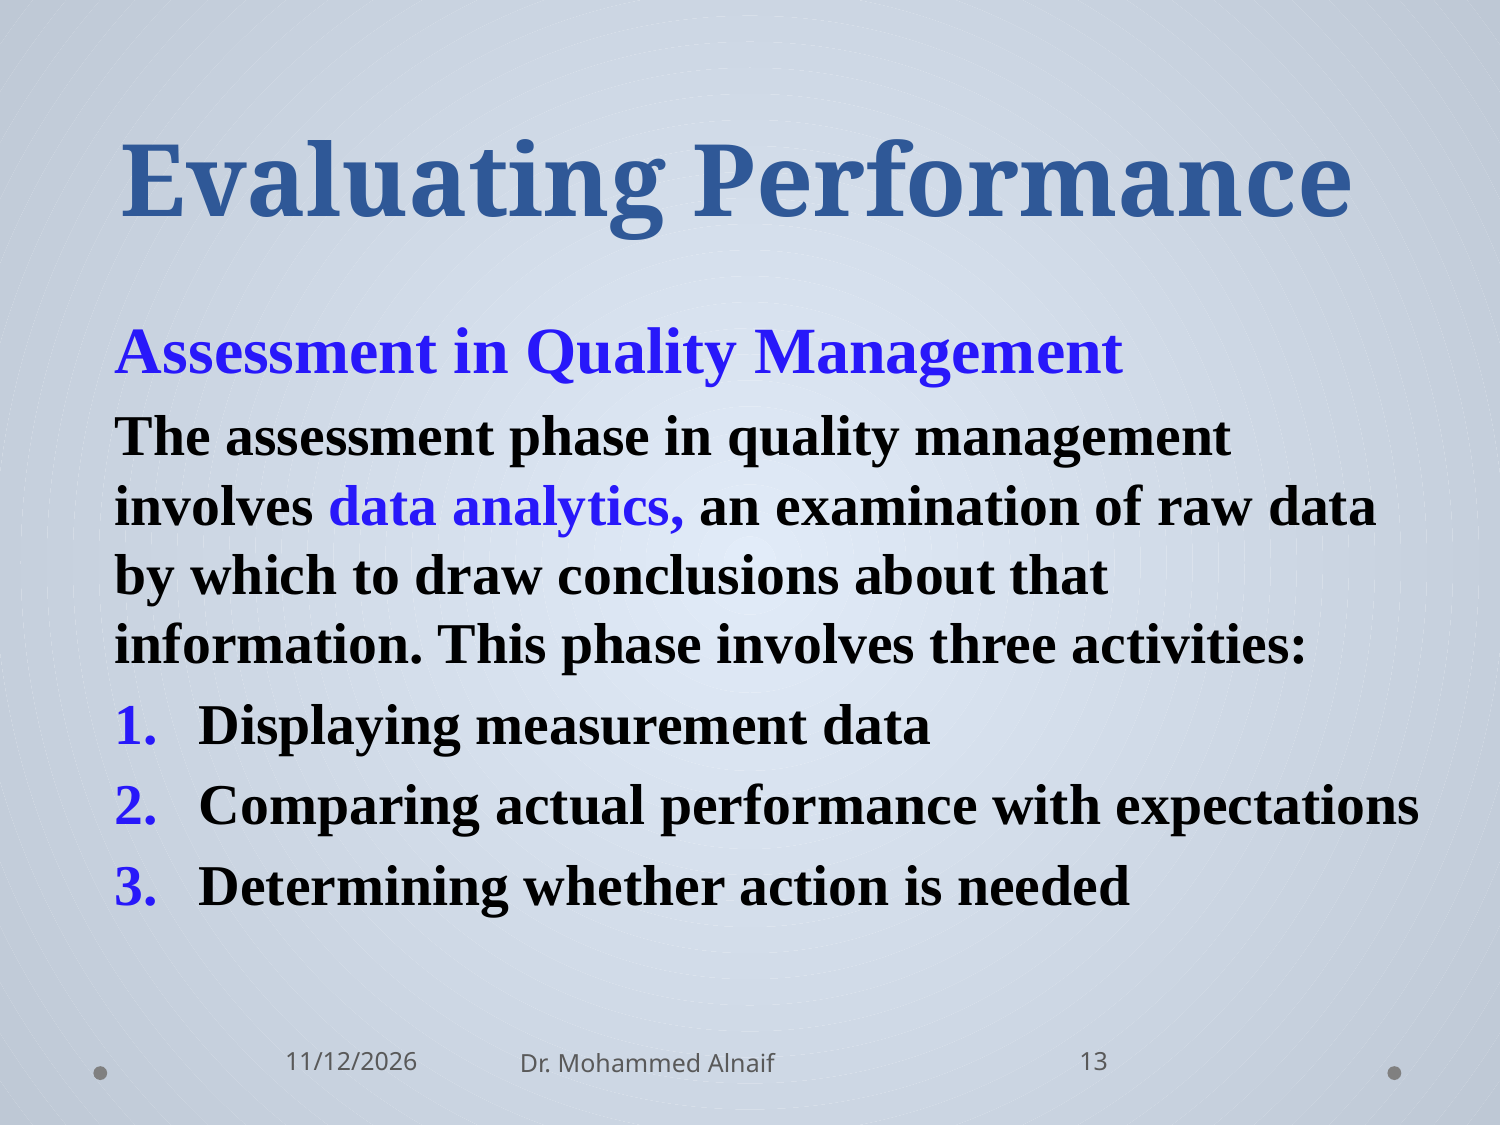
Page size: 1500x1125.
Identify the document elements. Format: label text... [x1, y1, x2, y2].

subtitle Assessment in Quality Management The assessment phase in quality management involves data analytics, an examination of raw data by which to draw conclusions about that information. This phase involves three activities: Displaying measurement data Comparing actual performance with expectations Determining whether action is needed [99, 299, 1438, 951]
slide_number 13 [1074, 1025, 1425, 1100]
title Evaluating Performance [100, 78, 1376, 244]
footer Dr. Mohammed Alnaif [512, 1025, 988, 1100]
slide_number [75, 1025, 425, 1100]
